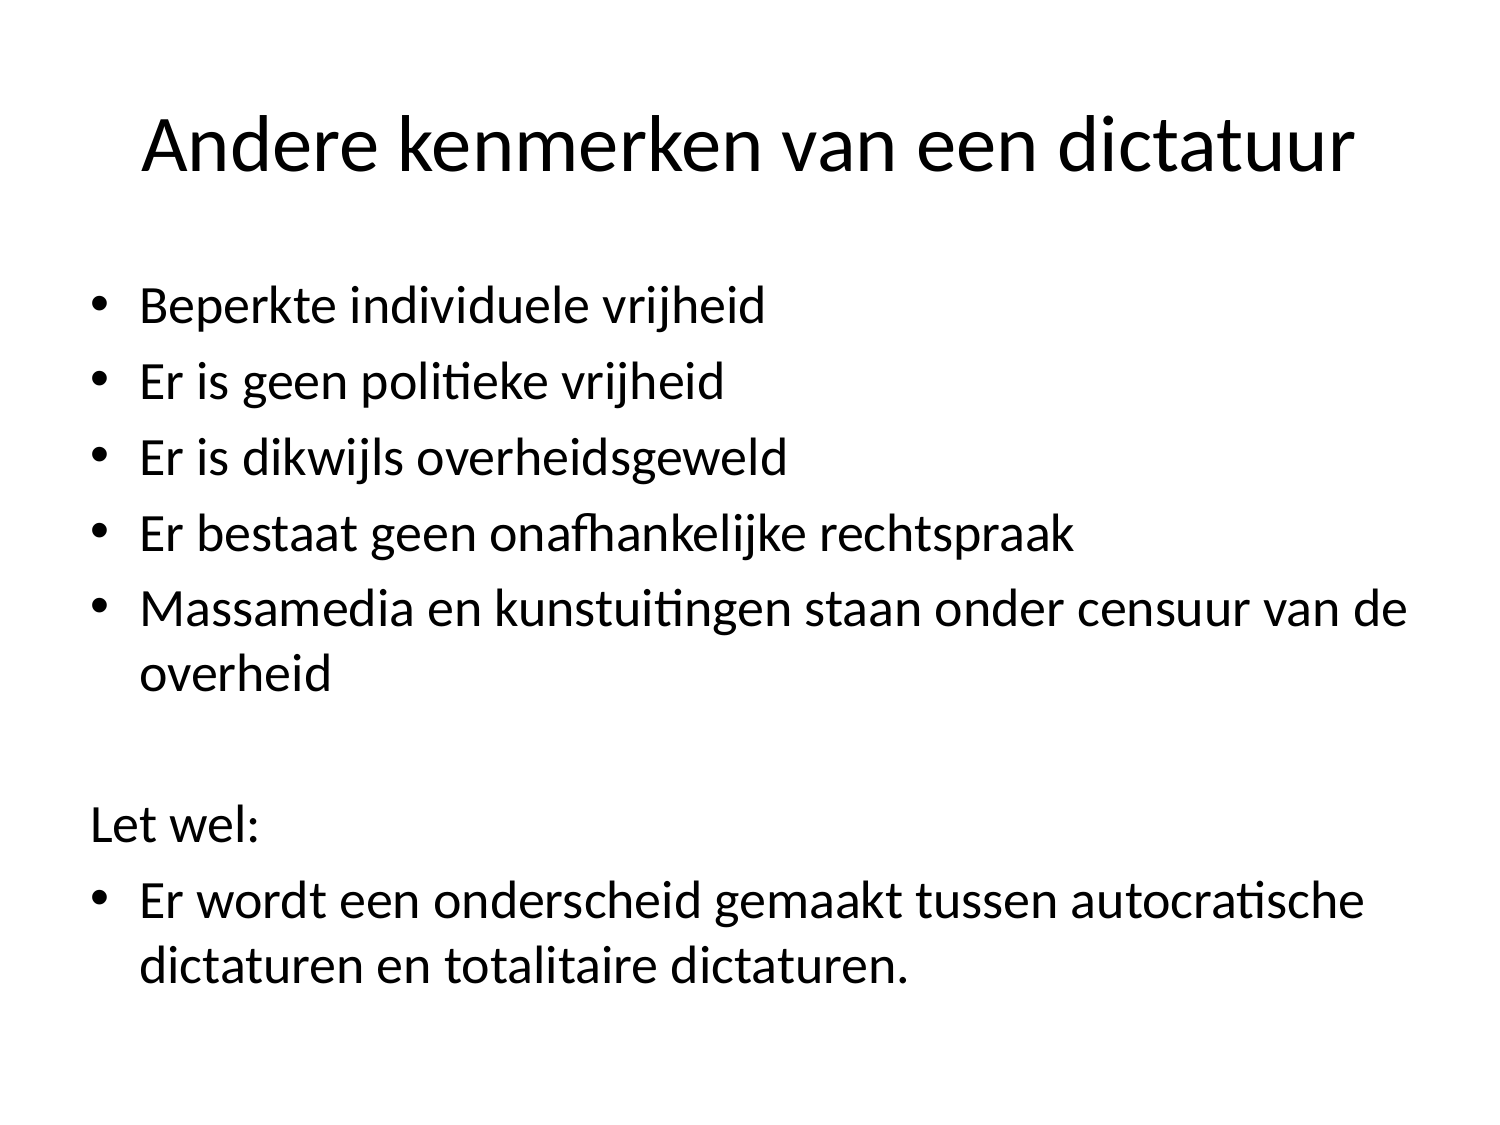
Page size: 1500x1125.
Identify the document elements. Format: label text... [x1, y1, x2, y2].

title Andere kenmerken van een dictatuur [75, 45, 1425, 233]
list Beperkte individuele vrijheid Er is geen politieke vrijheid Er is dikwijls overheidsgeweld Er bestaat geen onafhankelijke rechtspraak Massamedia en kunstuitingen staan onder censuur van de overheid Let wel: Er wordt een onderscheid gemaakt tussen autocratische dictaturen en totalitaire dictaturen. [75, 262, 1425, 1005]
